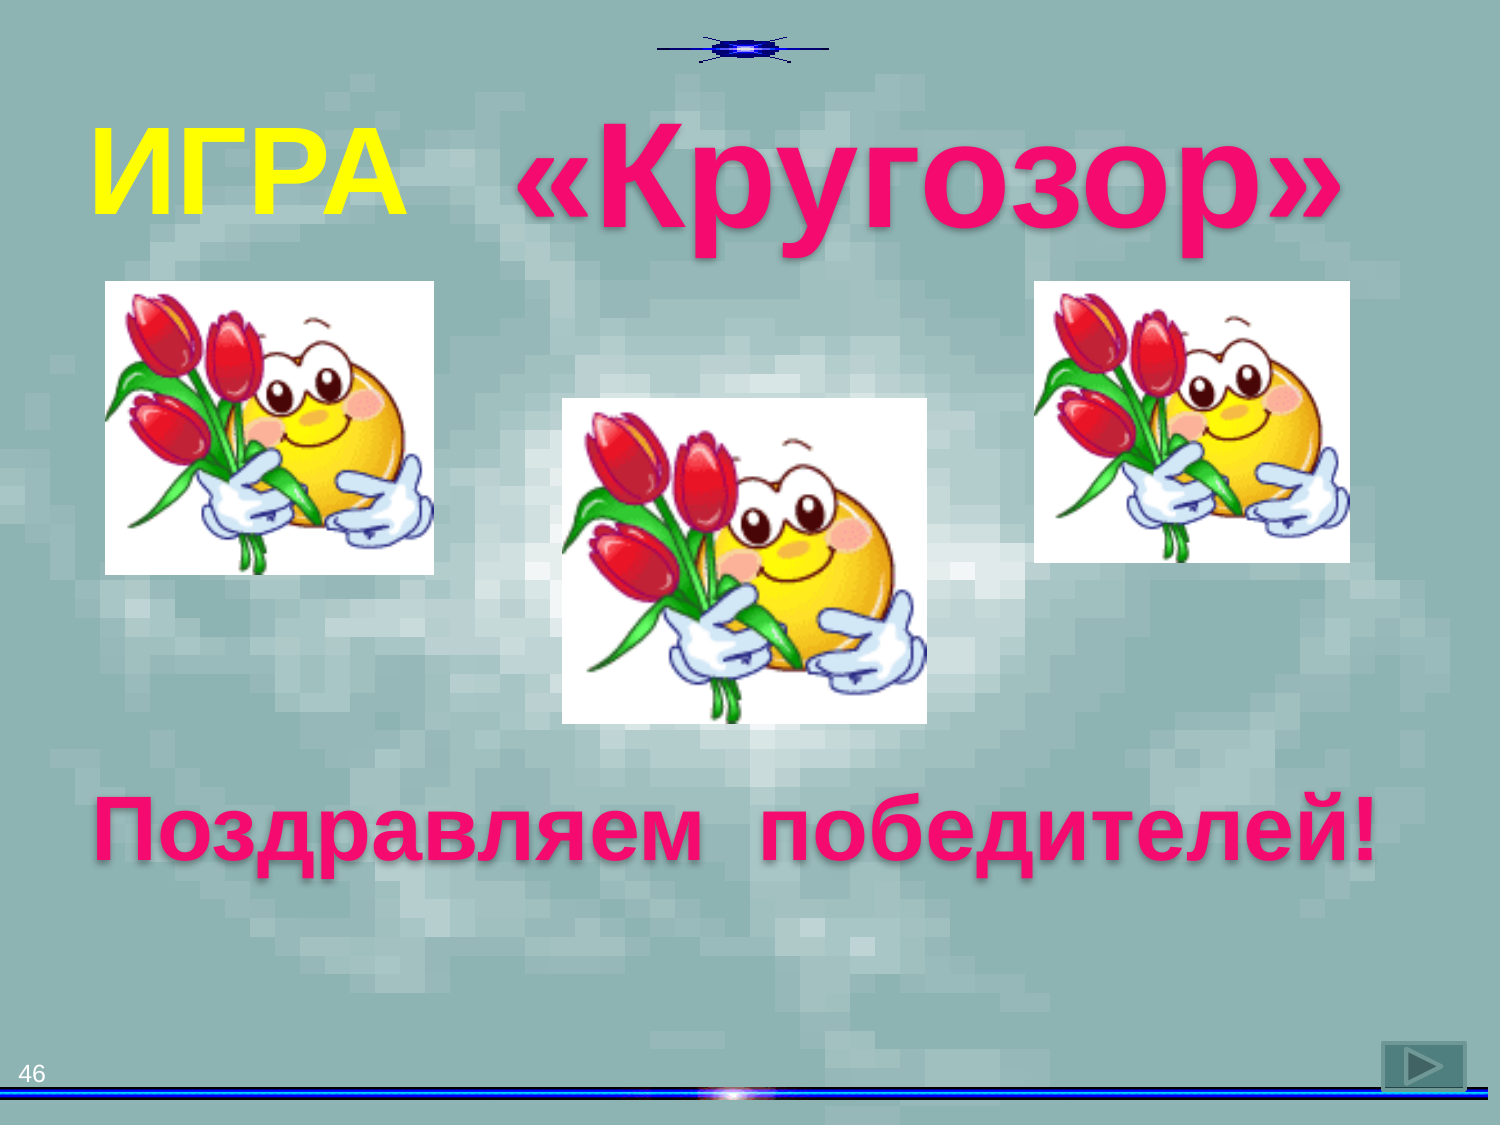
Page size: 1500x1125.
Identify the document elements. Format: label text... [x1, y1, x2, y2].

picture [1034, 280, 1350, 563]
text_box «Кругозор» [496, 71, 1363, 265]
text_box 46 [0, 1049, 65, 1086]
picture [0, 1087, 1488, 1101]
text_box [1381, 1041, 1467, 1085]
picture [0, 37, 1500, 63]
picture [105, 280, 434, 575]
text_box Поздравляем победителей! [0, 761, 1500, 967]
picture [562, 398, 927, 725]
text_box ИГРА [72, 81, 426, 247]
